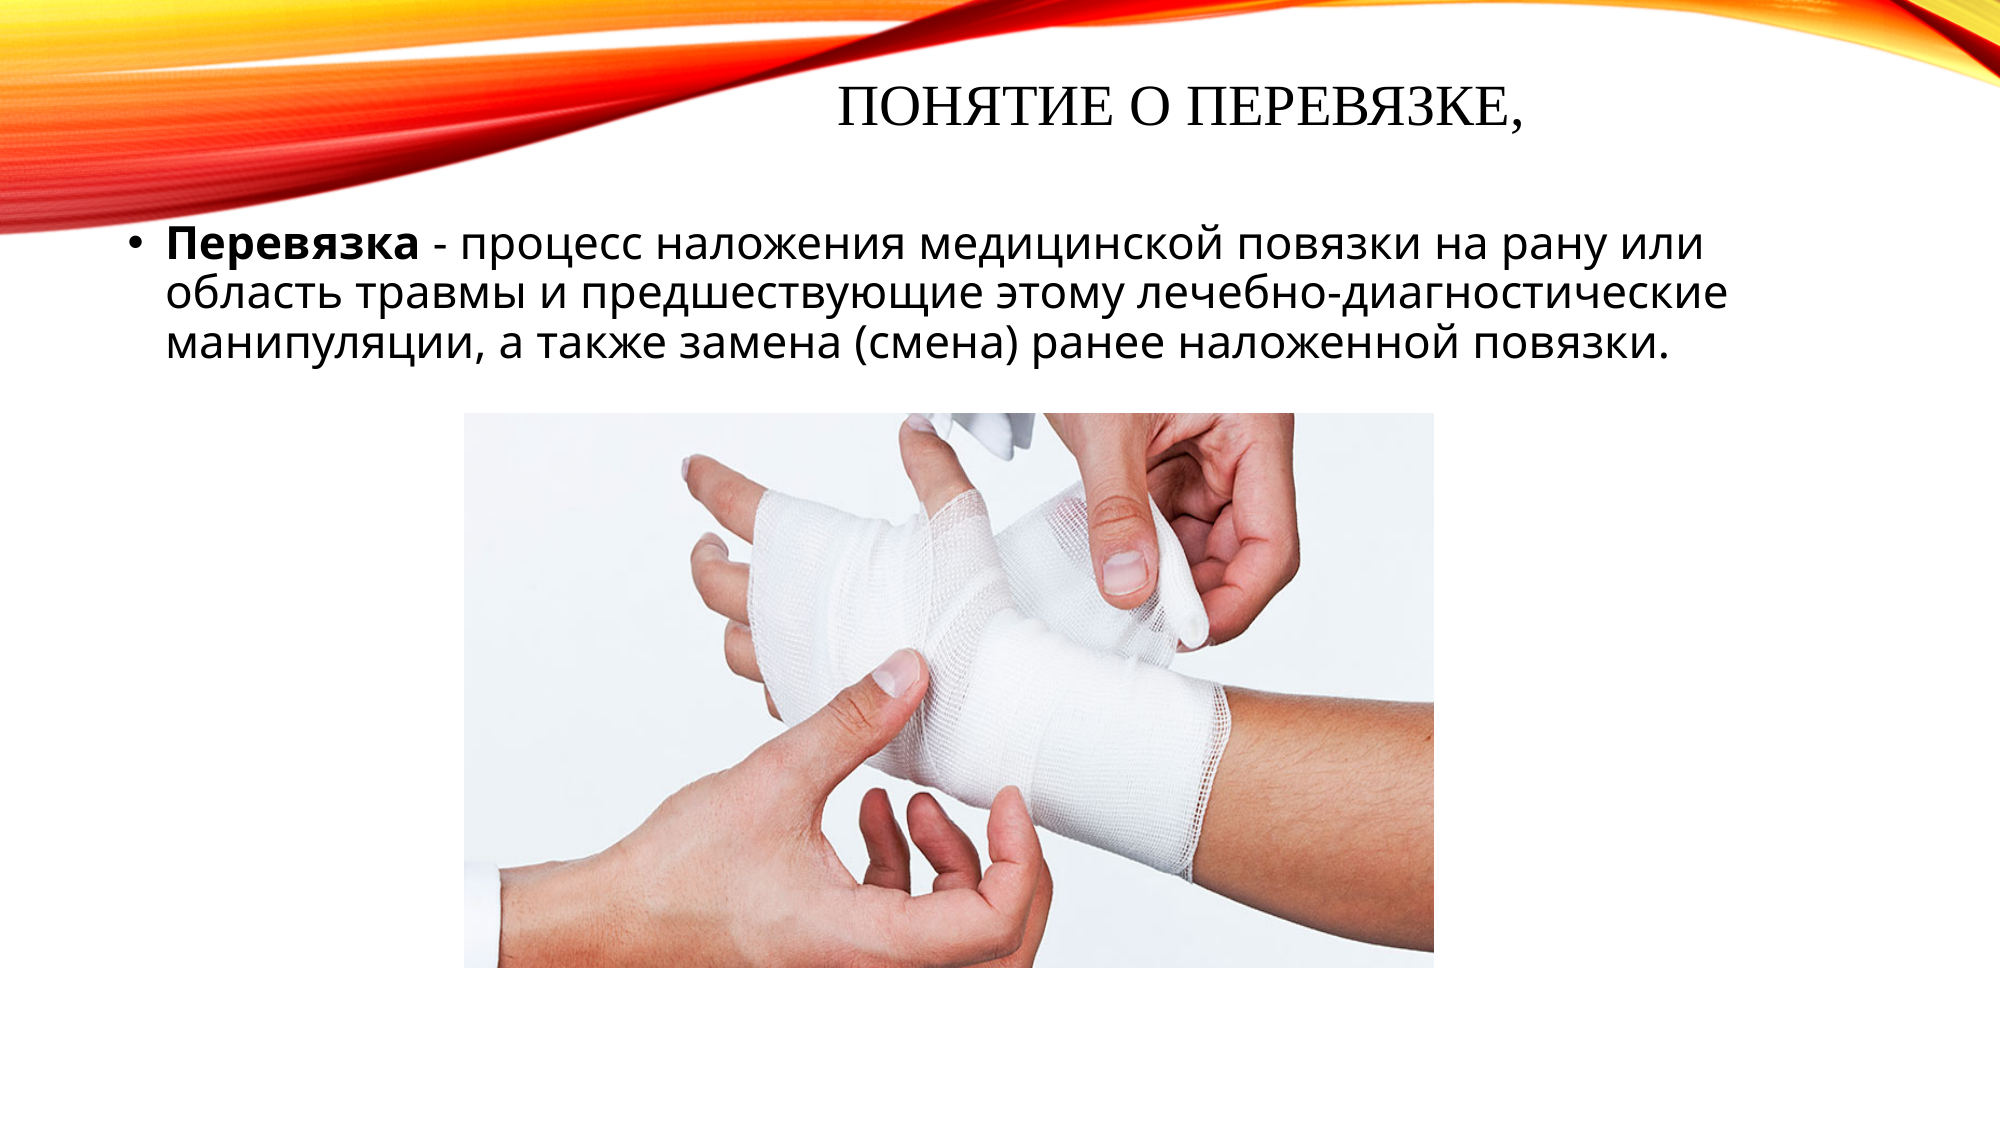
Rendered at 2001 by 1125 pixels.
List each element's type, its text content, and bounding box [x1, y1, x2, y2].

list Перевязка - процесс наложения медицинской повязки на рану или область травмы и предшествующие этому лечебно-диагностические манипуляции, а также замена (смена) ранее наложенной повязки. [112, 212, 1888, 1021]
picture [463, 412, 1434, 969]
picture [0, 0, 2000, 237]
title ПОНЯТИЕ О ПЕРЕВЯЗКЕ, [474, 40, 1888, 173]
